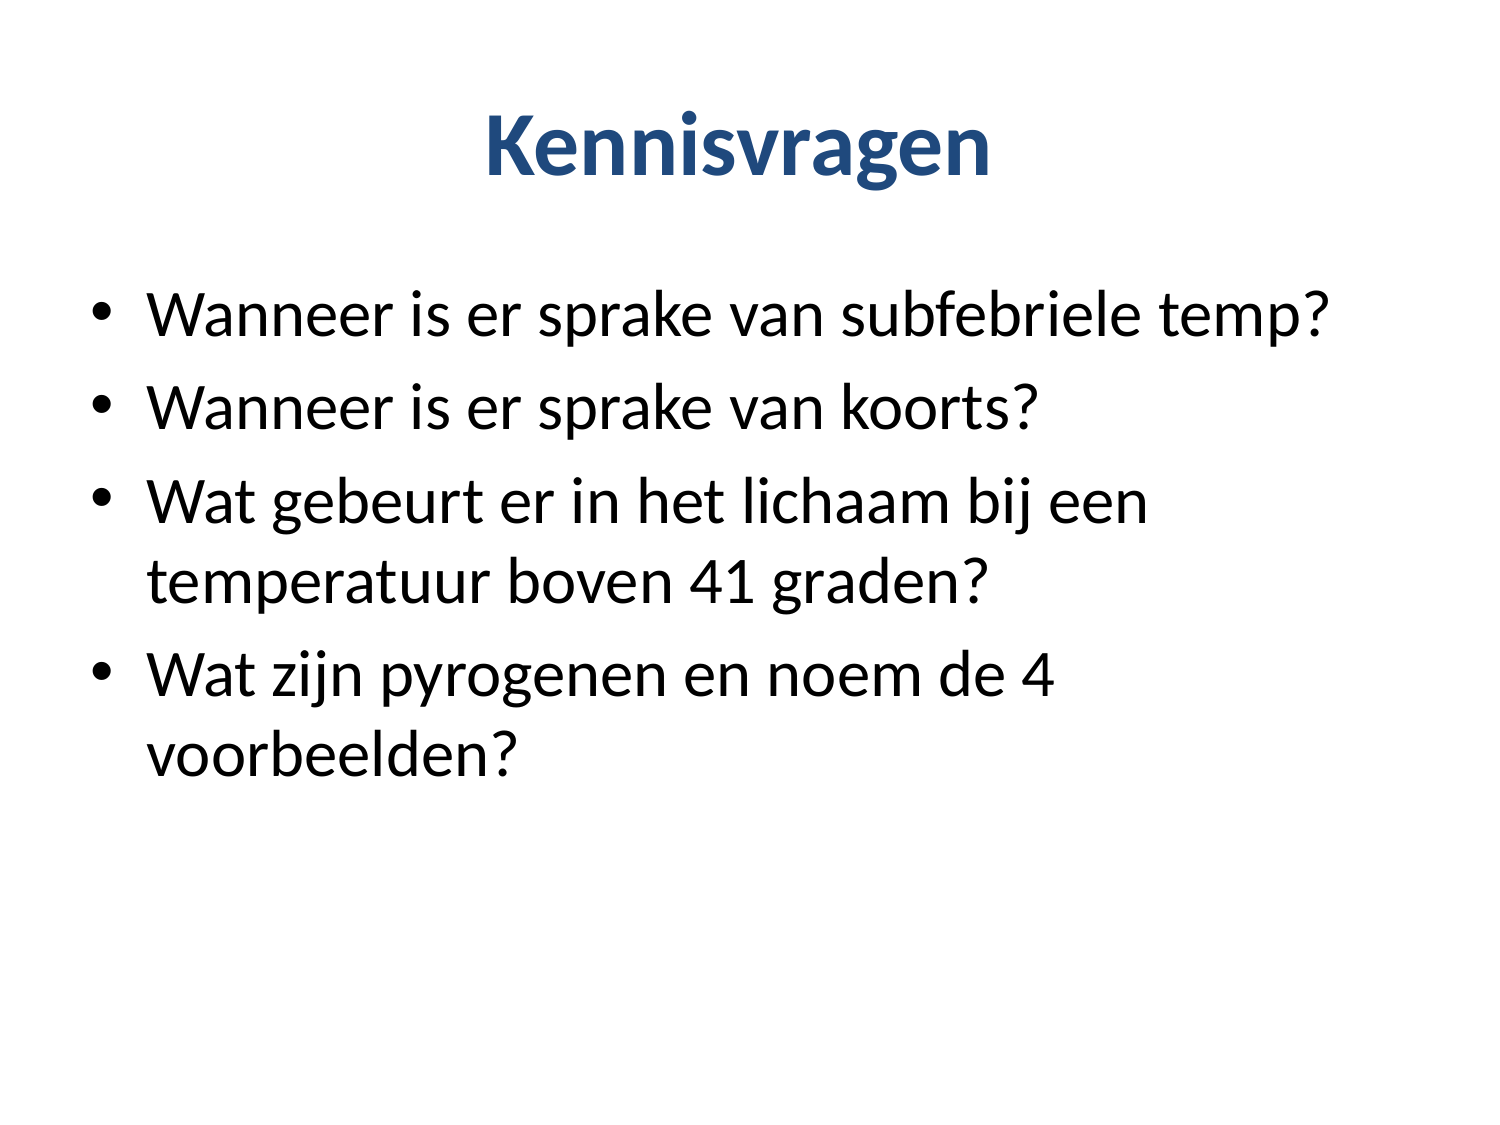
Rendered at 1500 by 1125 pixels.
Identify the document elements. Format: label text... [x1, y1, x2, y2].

list Wanneer is er sprake van subfebriele temp? Wanneer is er sprake van koorts? Wat gebeurt er in het lichaam bij een temperatuur boven 41 graden? Wat zijn pyrogenen en noem de 4 voorbeelden? [75, 262, 1425, 1005]
title Kennisvragen [75, 45, 1425, 233]
